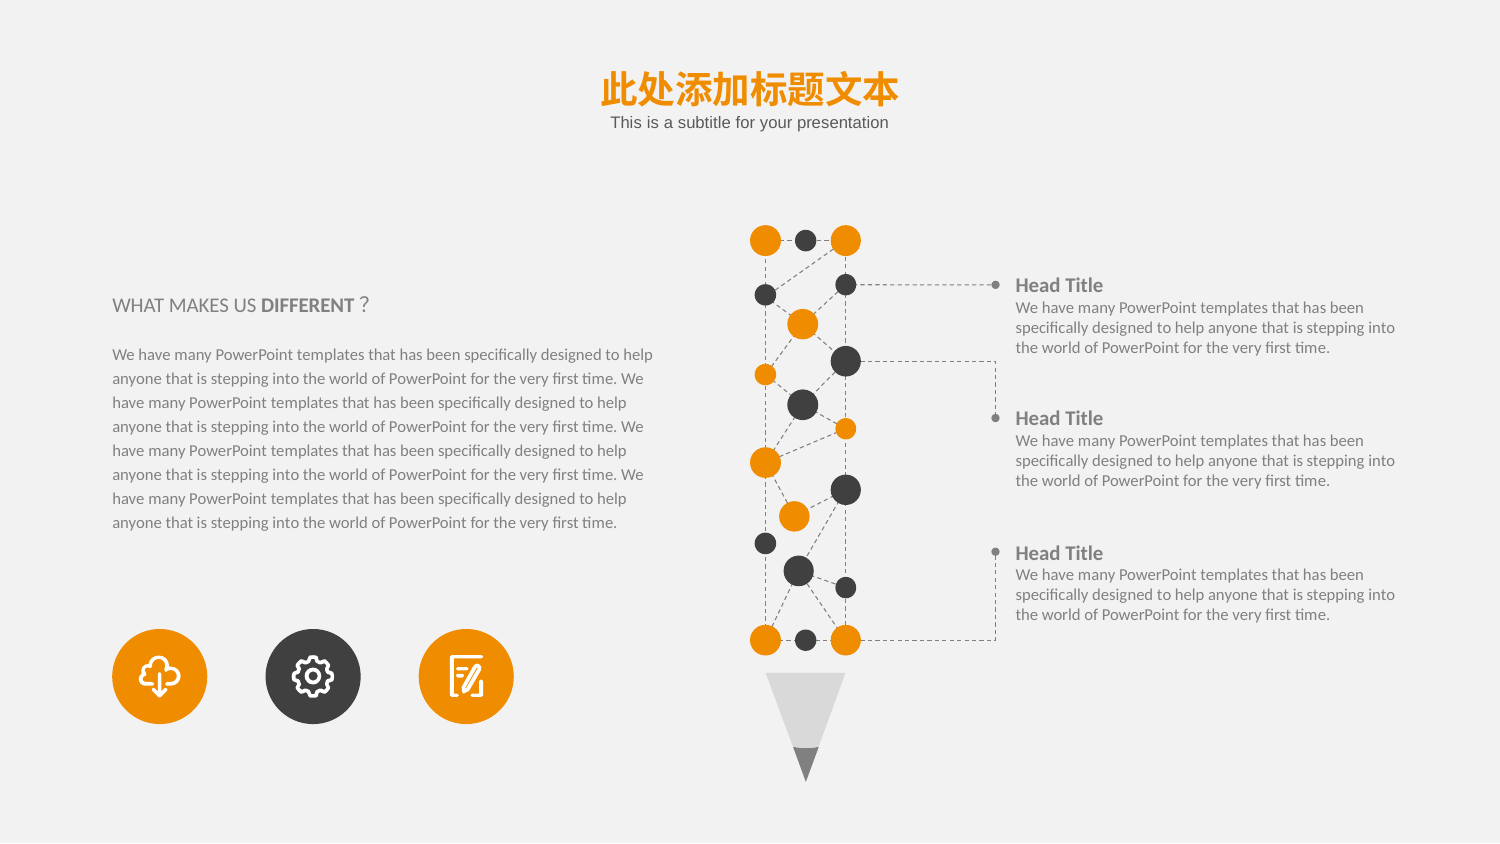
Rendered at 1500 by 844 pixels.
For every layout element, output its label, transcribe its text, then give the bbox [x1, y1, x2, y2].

text_box Head Title We have many PowerPoint templates that has been specifically designed to help anyone that is stepping into the world of PowerPoint for the very first time. [1015, 539, 1418, 625]
text_box 此处添加标题文本 [567, 58, 933, 119]
text_box WHAT MAKES US DIFFERENT？ We have many PowerPoint templates that has been specifically designed to help anyone that is stepping into the world of PowerPoint for the very first time. We have many PowerPoint templates that has been specifically designed to help anyone that is stepping into the world of PowerPoint for the very first time. We have many PowerPoint templates that has been specifically designed to help anyone that is stepping into the world of PowerPoint for the very first time. We have many PowerPoint templates that has been specifically designed to help anyone that is stepping into the world of PowerPoint for the very first time. [112, 286, 668, 532]
text_box This is a subtitle for your presentation [602, 112, 898, 133]
text_box Head Title We have many PowerPoint templates that has been specifically designed to help anyone that is stepping into the world of PowerPoint for the very first time. [1015, 404, 1418, 490]
text_box [865, 547, 1000, 641]
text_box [449, 654, 484, 698]
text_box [138, 655, 181, 698]
text_box [418, 628, 514, 725]
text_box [749, 224, 862, 783]
text_box [865, 361, 1000, 423]
text_box Head Title We have many PowerPoint templates that has been specifically designed to help anyone that is stepping into the world of PowerPoint for the very first time. [1015, 271, 1418, 357]
text_box [265, 628, 361, 725]
text_box [112, 628, 208, 725]
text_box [291, 654, 335, 698]
text_box [990, 280, 1000, 289]
